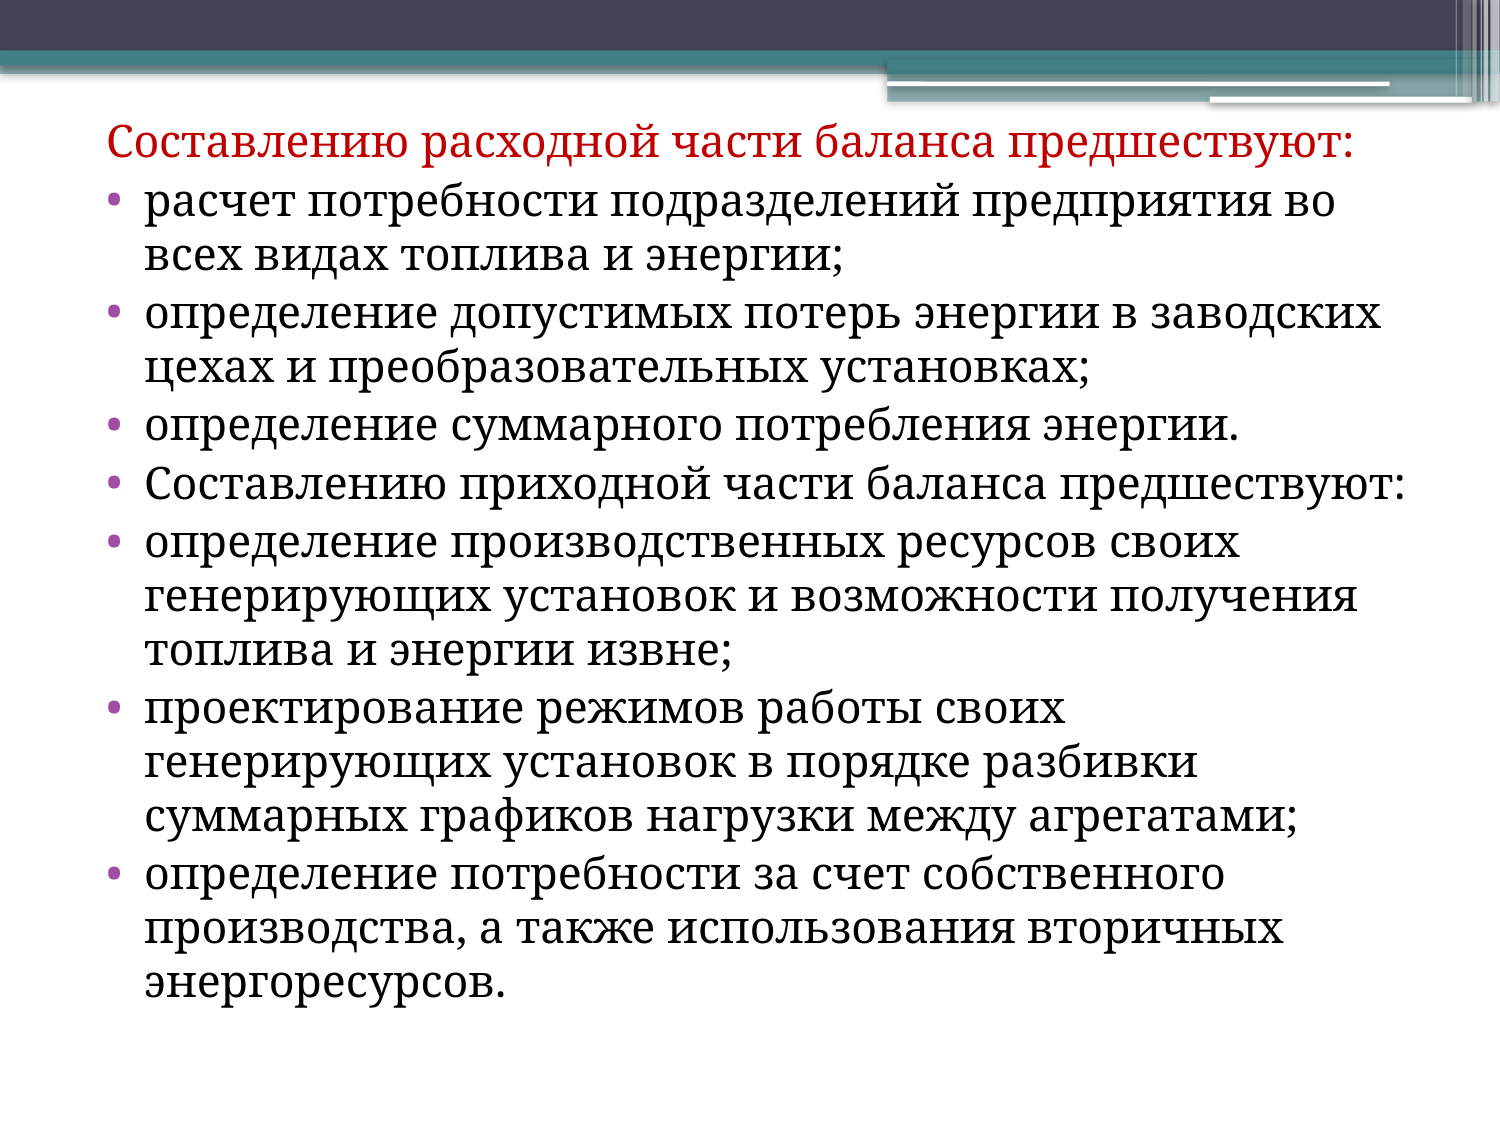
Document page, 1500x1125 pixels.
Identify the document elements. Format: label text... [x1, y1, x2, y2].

list Составлению расходной части баланса предшествуют: расчет потребности подразделений предприятия во всех видах топлива и энергии; определение допустимых потерь энергии в заводских цехах и преобразовательных установках; определение суммарного потребления энергии. Составлению приходной части баланса предшествуют: определение производственных ресурсов своих генерирующих установок и возможности получения топлива и энергии извне; проектирование режимов работы своих генерирующих установок в порядке разбивки суммарных графиков нагрузки между агрегатами; определение потребности за счет собственного производства, а также использования вторичных энергоресурсов. [75, 105, 1425, 1035]
